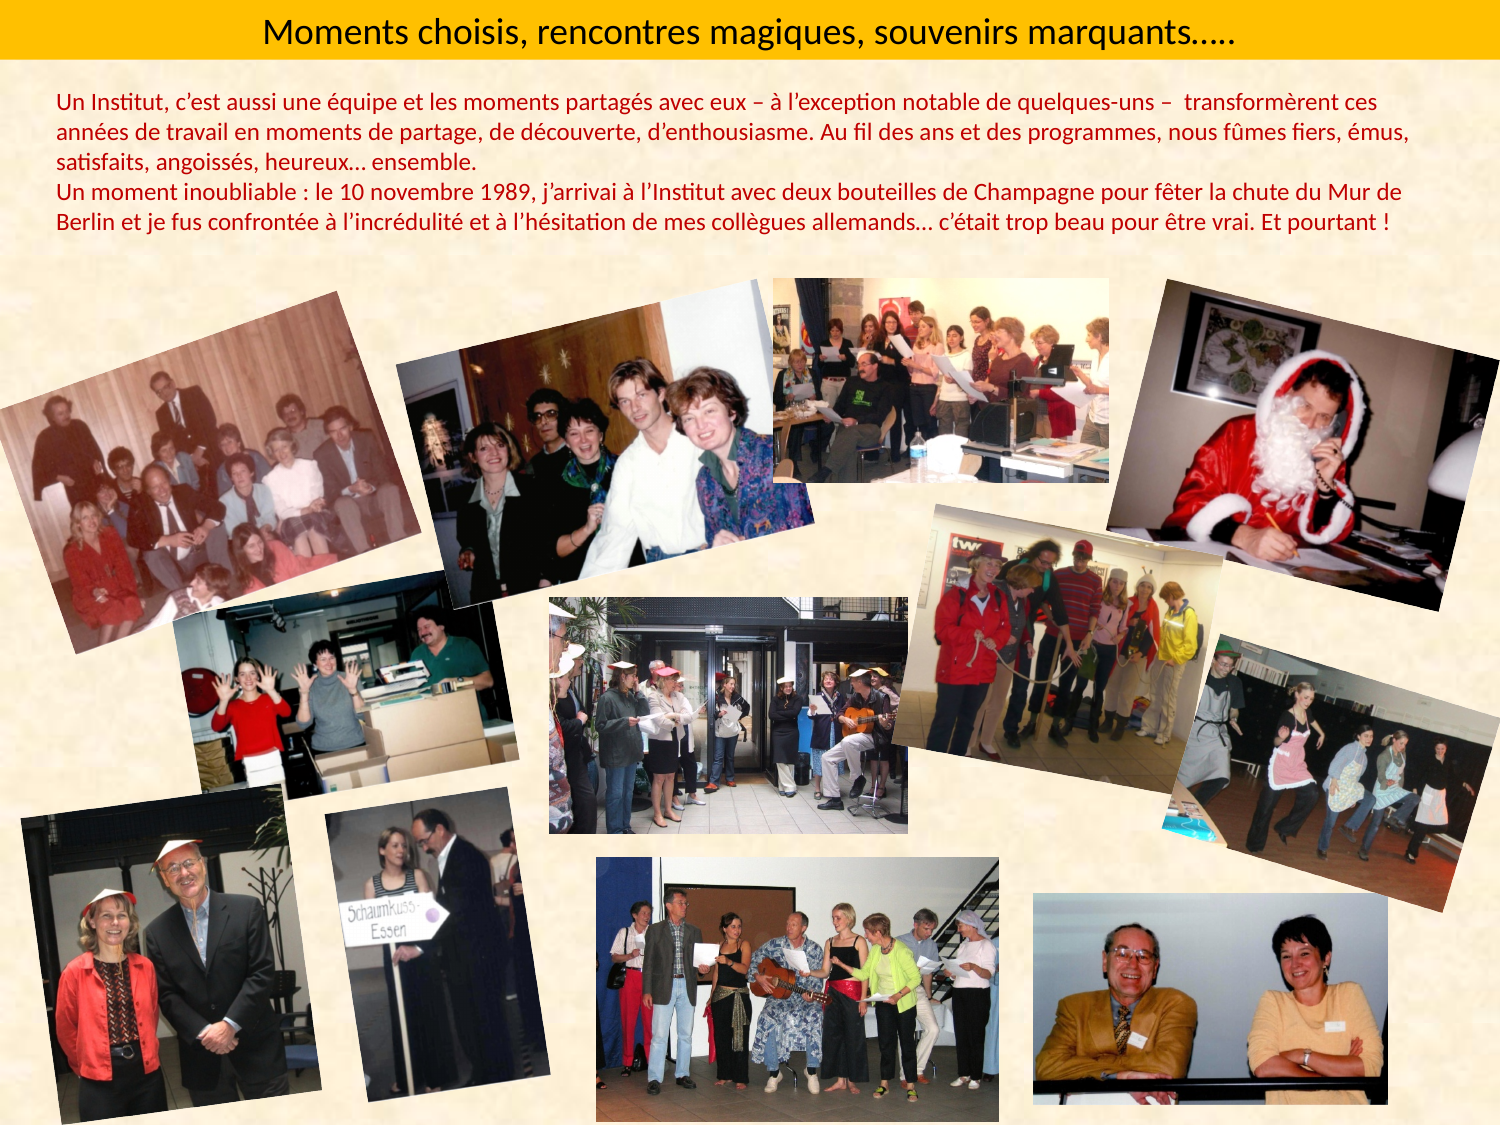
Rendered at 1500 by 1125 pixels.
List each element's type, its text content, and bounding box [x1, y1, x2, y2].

picture [0, 60, 1500, 1125]
text_box Moments choisis, rencontres magiques, souvenirs marquants….. [0, 0, 1500, 60]
text_box Un Institut, c’est aussi une équipe et les moments partagés avec eux – à l’exception notable de quelques-uns – transformèrent ces années de travail en moments de partage, de découverte, d’enthousiasme. Au fil des ans et des programmes, nous fûmes fiers, émus, satisfaits, angoissés, heureux… ensemble. Un moment inoubliable : le 10 novembre 1989, j’arrivai à l’Institut avec deux bouteilles de Champagne pour fêter la chute du Mur de Berlin et je fus confrontée à l’incrédulité et à l’hésitation de mes collègues allemands… c’était trop beau pour être vrai. Et pourtant ! [41, 78, 1459, 243]
